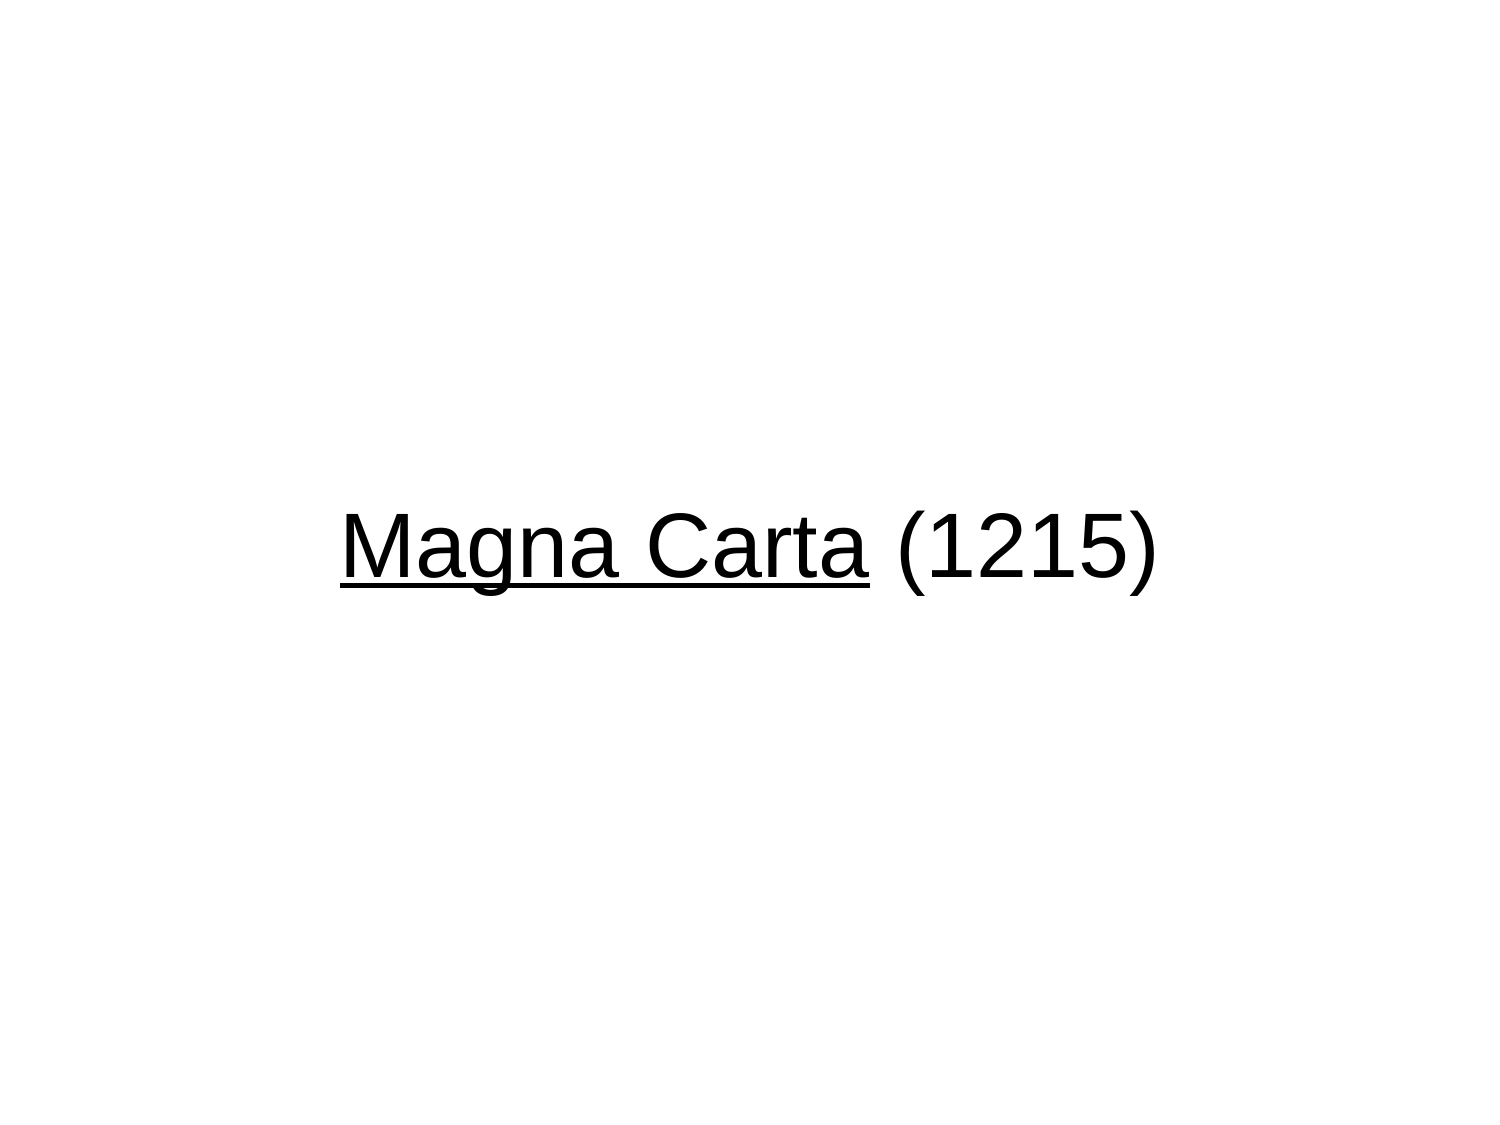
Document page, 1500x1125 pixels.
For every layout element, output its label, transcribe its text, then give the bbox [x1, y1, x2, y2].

title Magna Carta (1215) [74, 44, 1426, 1038]
